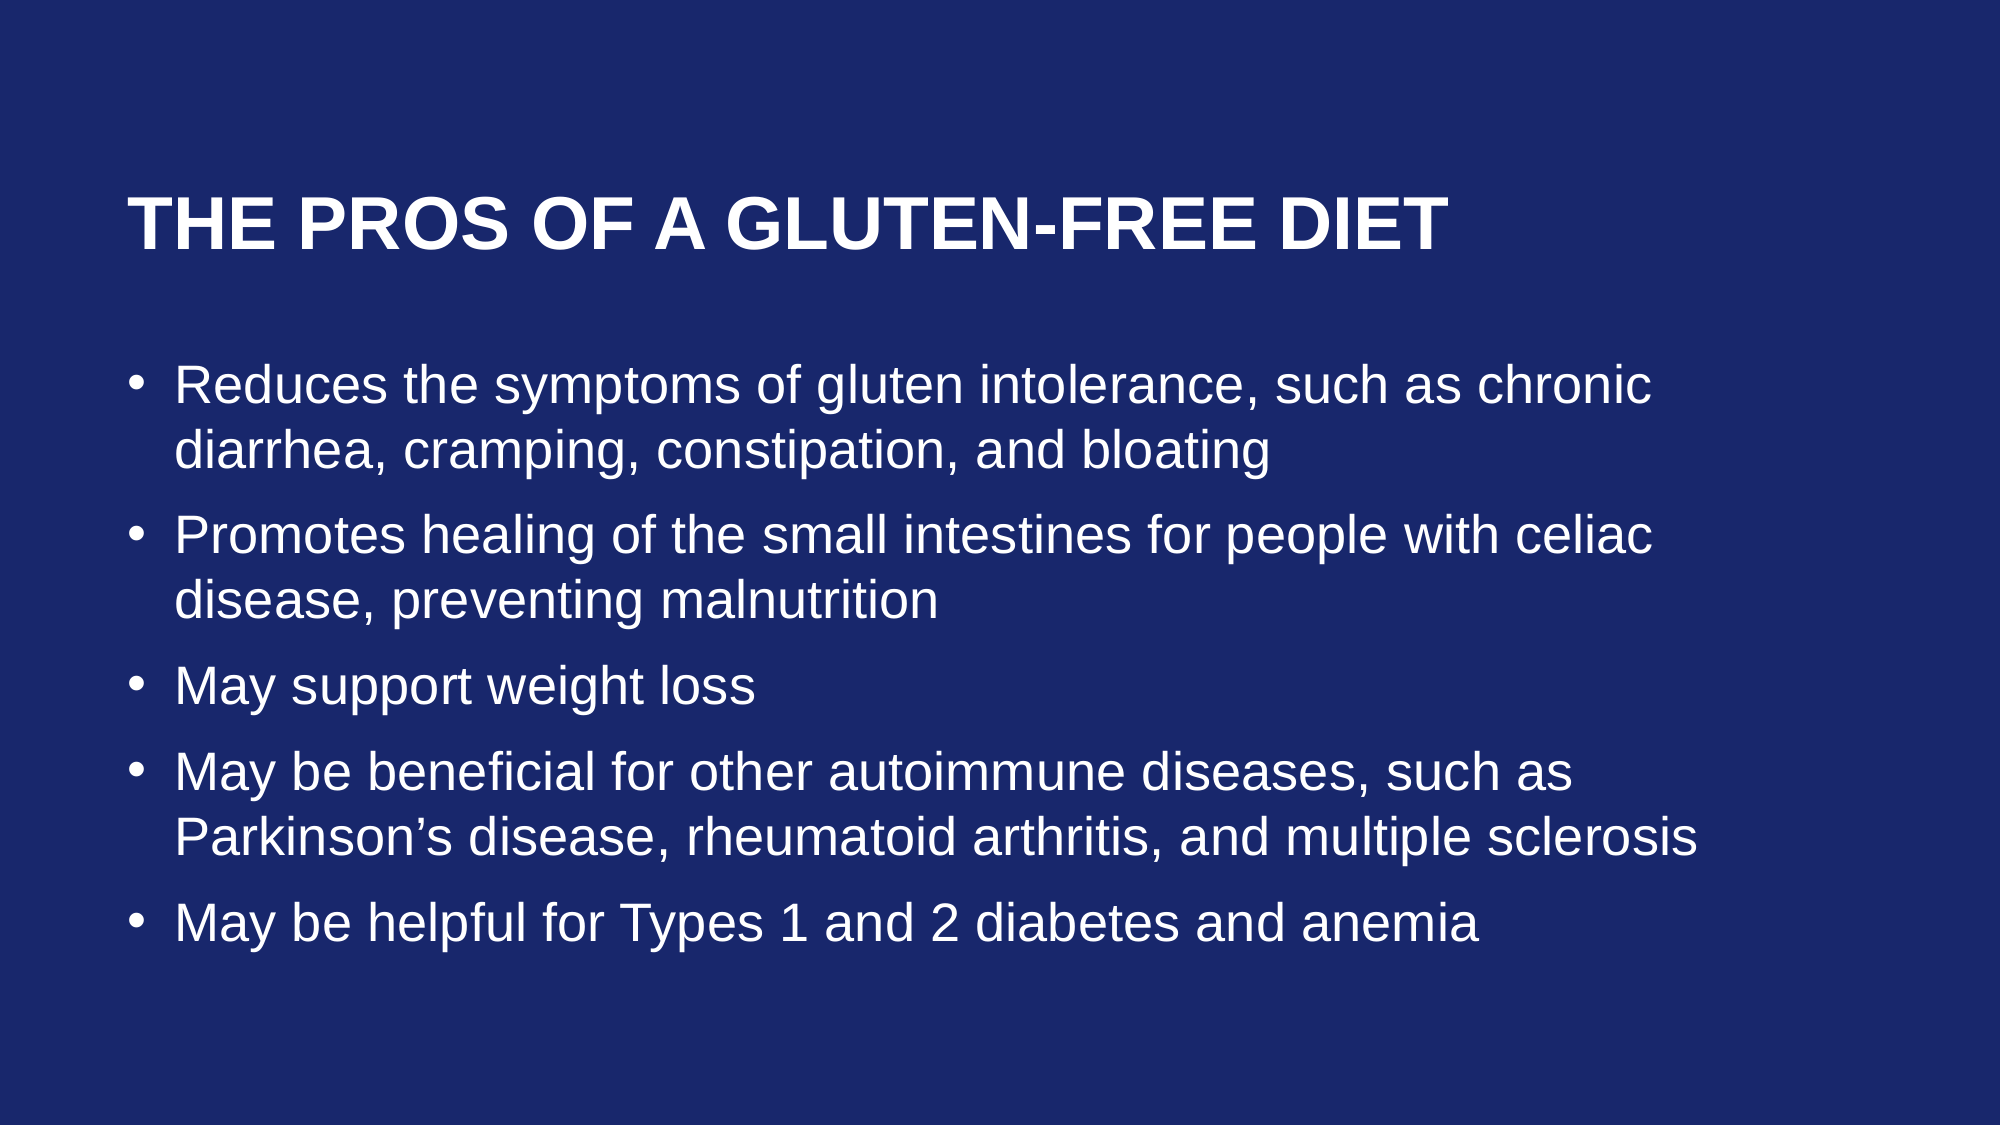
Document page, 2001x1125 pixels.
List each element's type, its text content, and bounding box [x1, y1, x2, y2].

title The Pros of a Gluten-Free Diet [112, 99, 1775, 339]
list Reduces the symptoms of gluten intolerance, such as chronic diarrhea, cramping, constipation, and bloating Promotes healing of the small intestines for people with celiac disease, preventing malnutrition May support weight loss May be beneficial for other autoimmune diseases, such as Parkinson’s disease, rheumatoid arthritis, and multiple sclerosis May be helpful for Types 1 and 2 diabetes and anemia [112, 351, 1775, 950]
